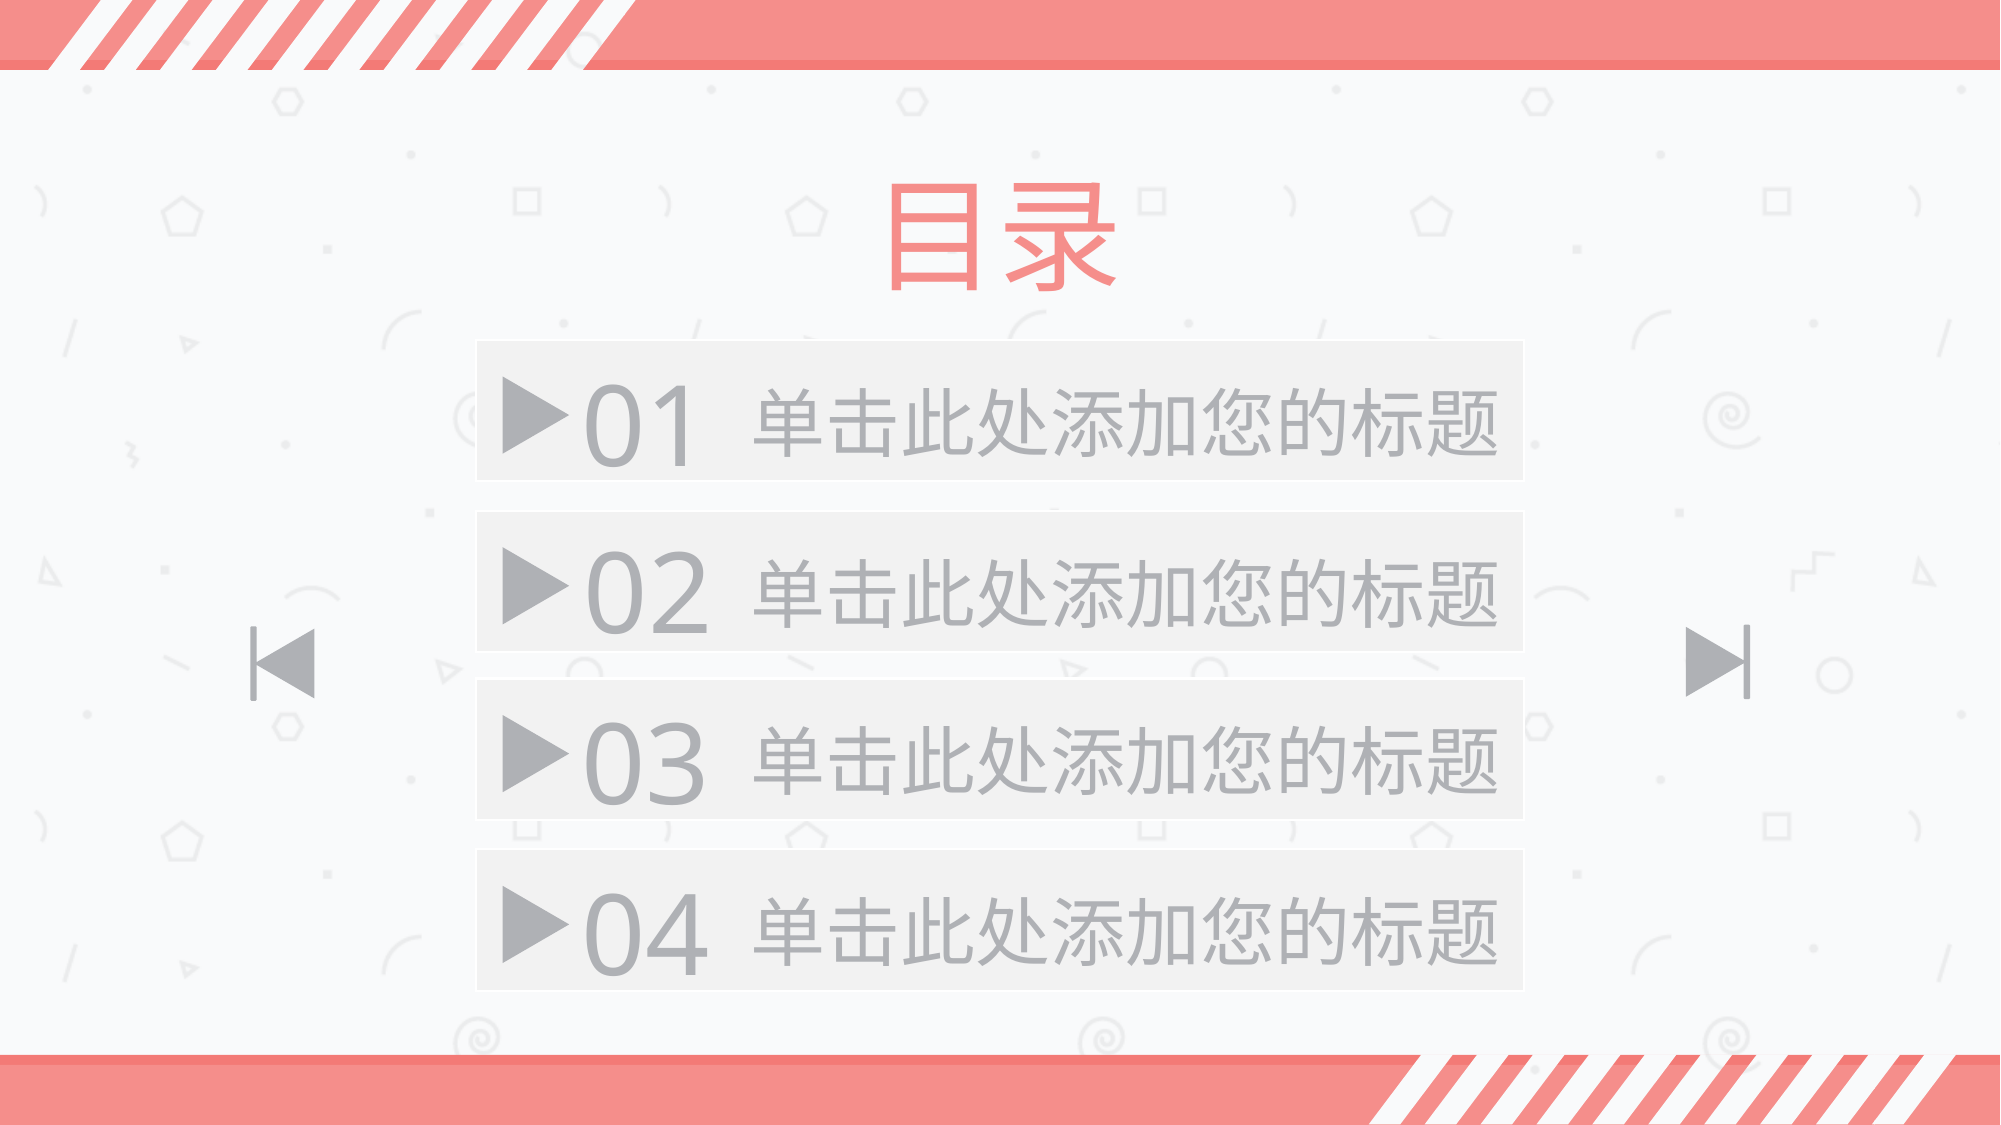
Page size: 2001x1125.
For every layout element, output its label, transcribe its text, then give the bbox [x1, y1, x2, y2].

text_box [476, 678, 1548, 837]
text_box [476, 339, 1548, 498]
text_box 目录 [857, 149, 1143, 315]
text_box [1684, 623, 1752, 701]
text_box [249, 625, 316, 702]
picture [0, 0, 2001, 1125]
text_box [476, 510, 1548, 666]
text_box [476, 849, 1548, 1008]
